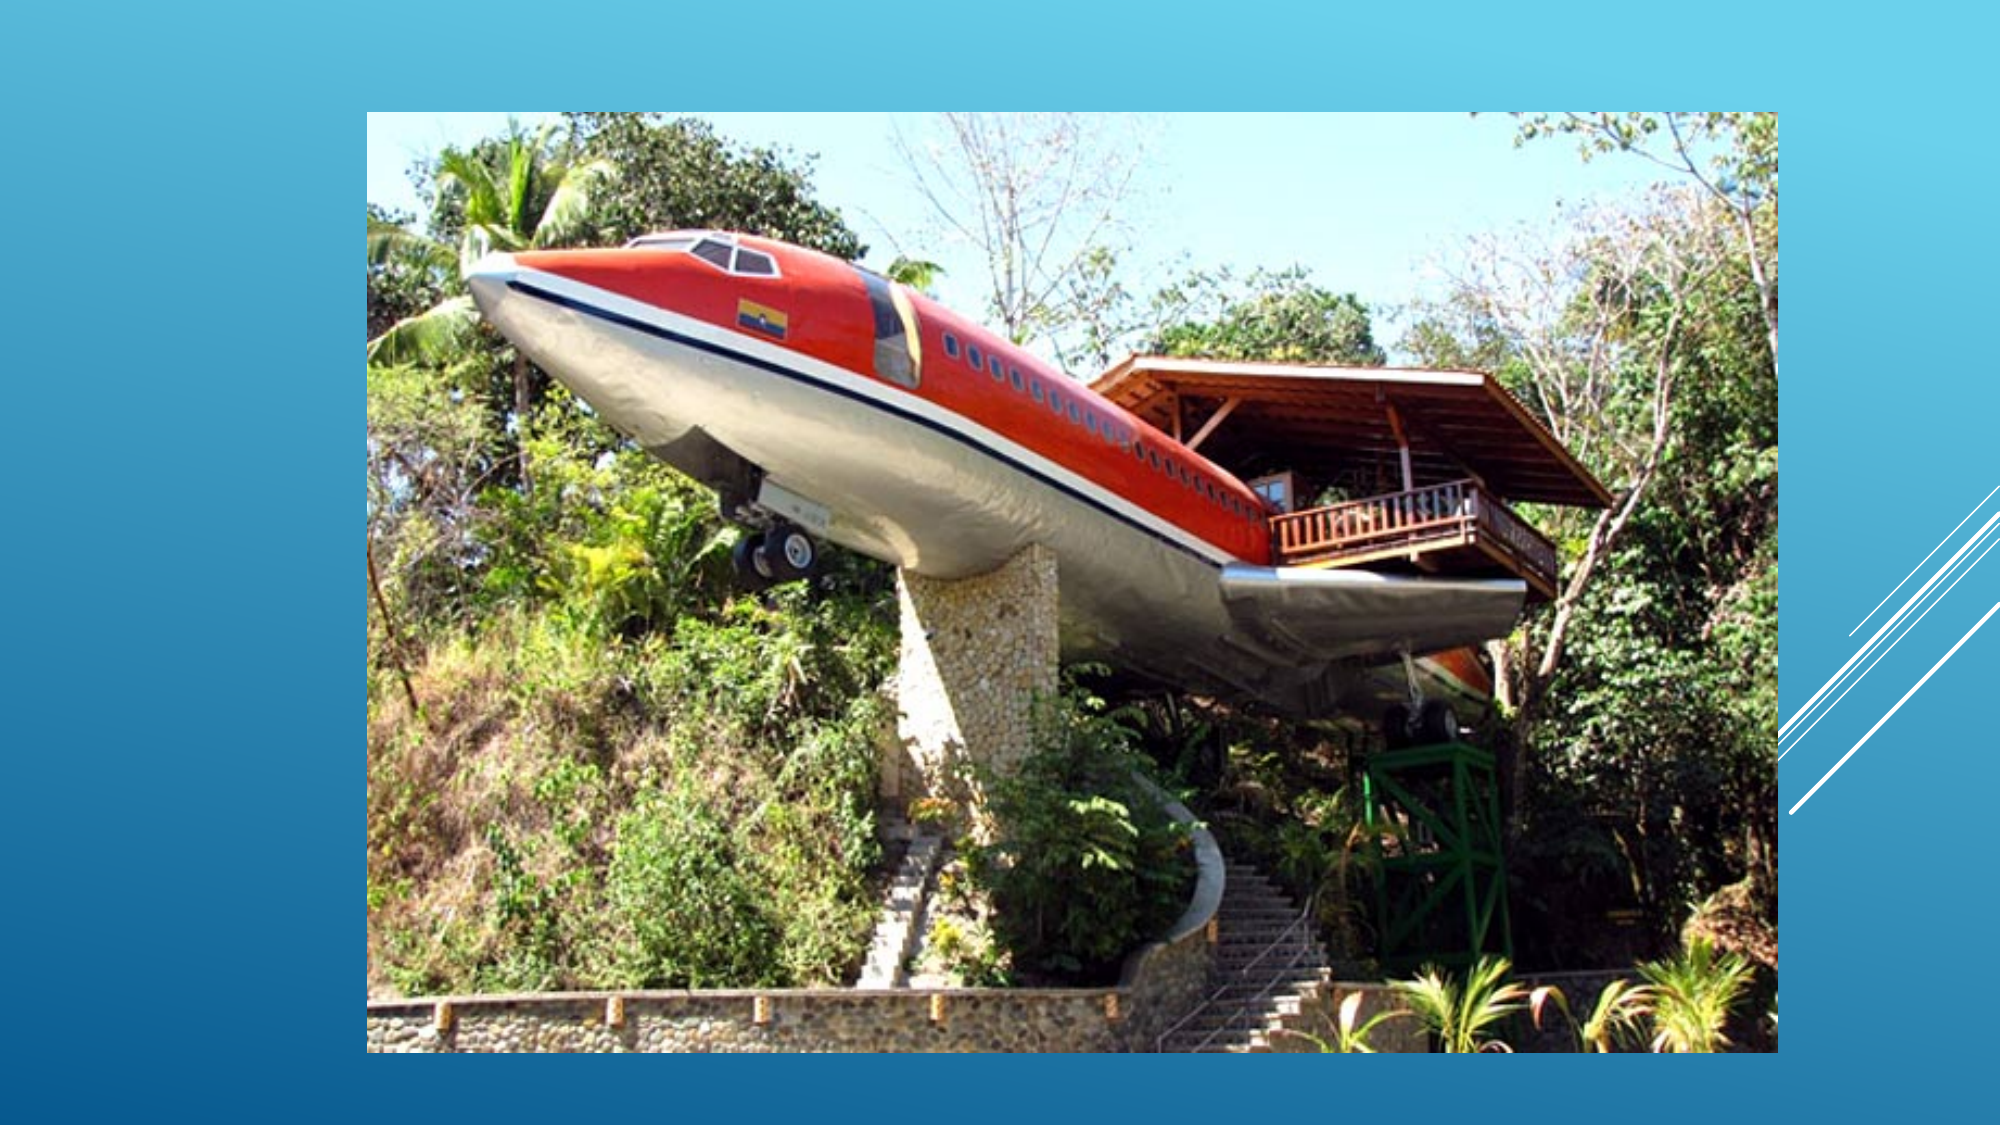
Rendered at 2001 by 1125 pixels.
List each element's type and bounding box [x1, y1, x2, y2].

list [366, 112, 1778, 1053]
